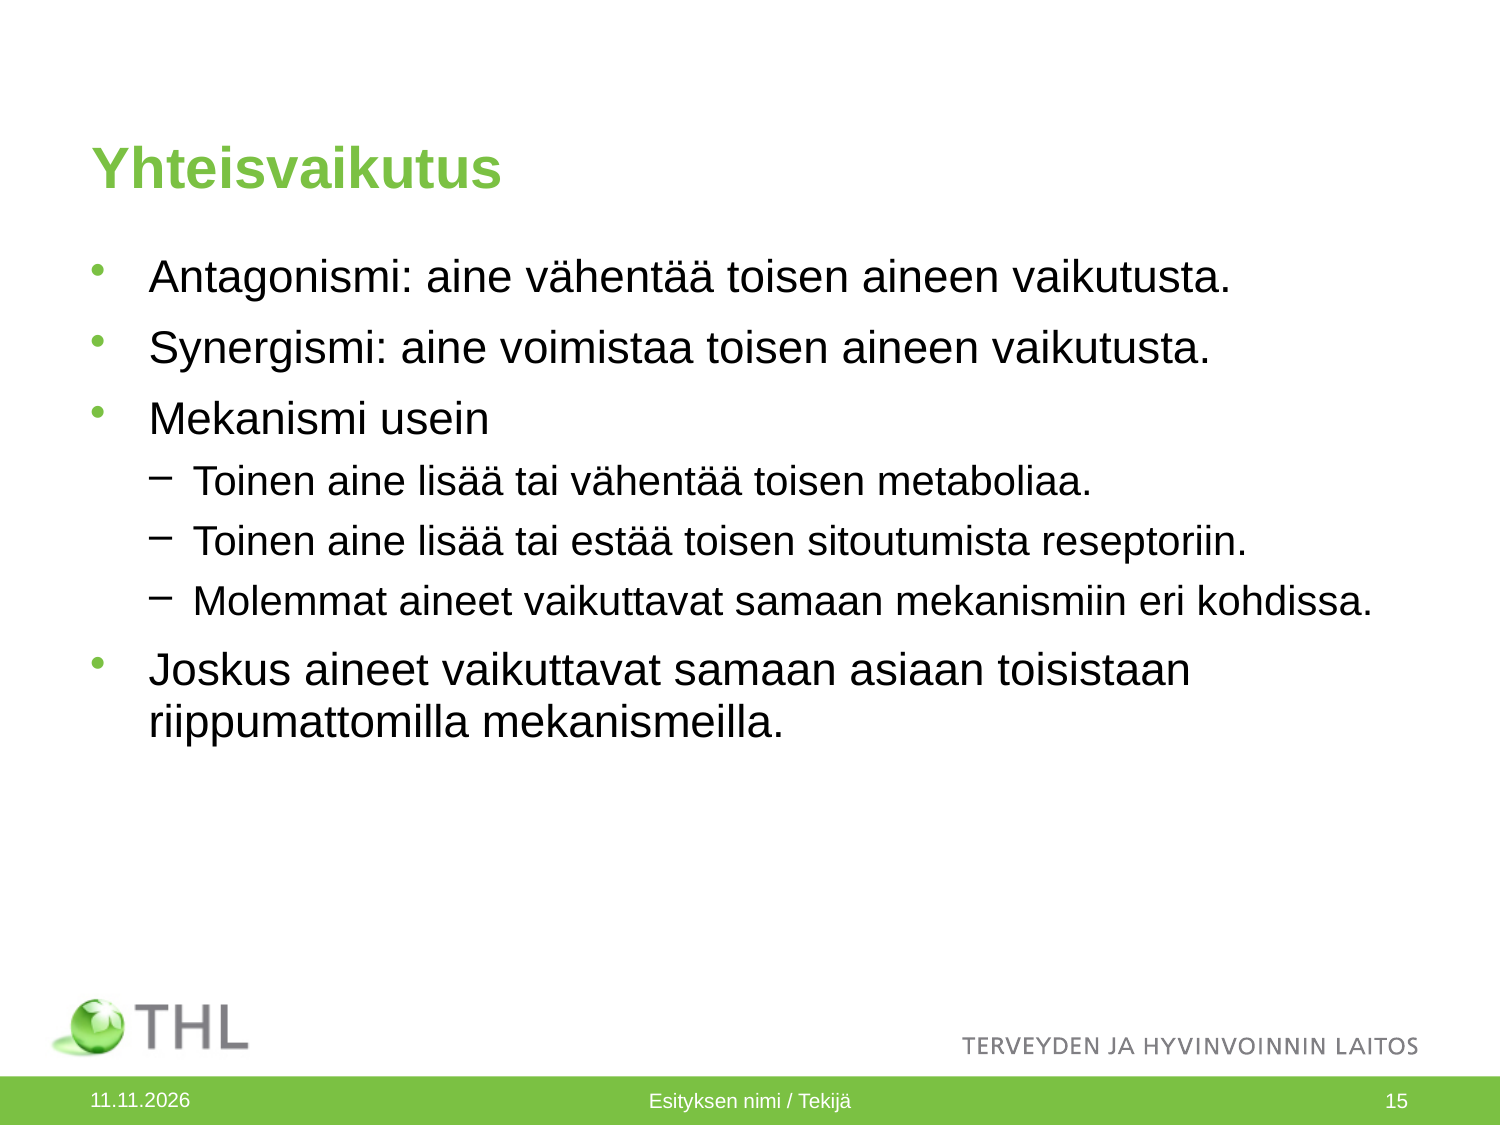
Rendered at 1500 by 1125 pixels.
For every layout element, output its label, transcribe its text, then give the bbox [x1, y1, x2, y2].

title Yhteisvaikutus [76, 42, 1424, 209]
footer Esityksen nimi / Tekijä [253, 1082, 1245, 1118]
slide_number 15 [1245, 1082, 1424, 1118]
picture [24, 983, 275, 1067]
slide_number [74, 1080, 255, 1118]
list Antagonismi: aine vähentää toisen aineen vaikutusta. Synergismi: aine voimistaa toisen aineen vaikutusta. Mekanismi usein Toinen aine lisää tai vähentää toisen metaboliaa. Toinen aine lisää tai estää toisen sitoutumista reseptoriin. Molemmat aineet vaikuttavat samaan mekanismiin eri kohdissa. Joskus aineet vaikuttavat samaan asiaan toisistaan riippumattomilla mekanismeilla. [74, 243, 1424, 965]
